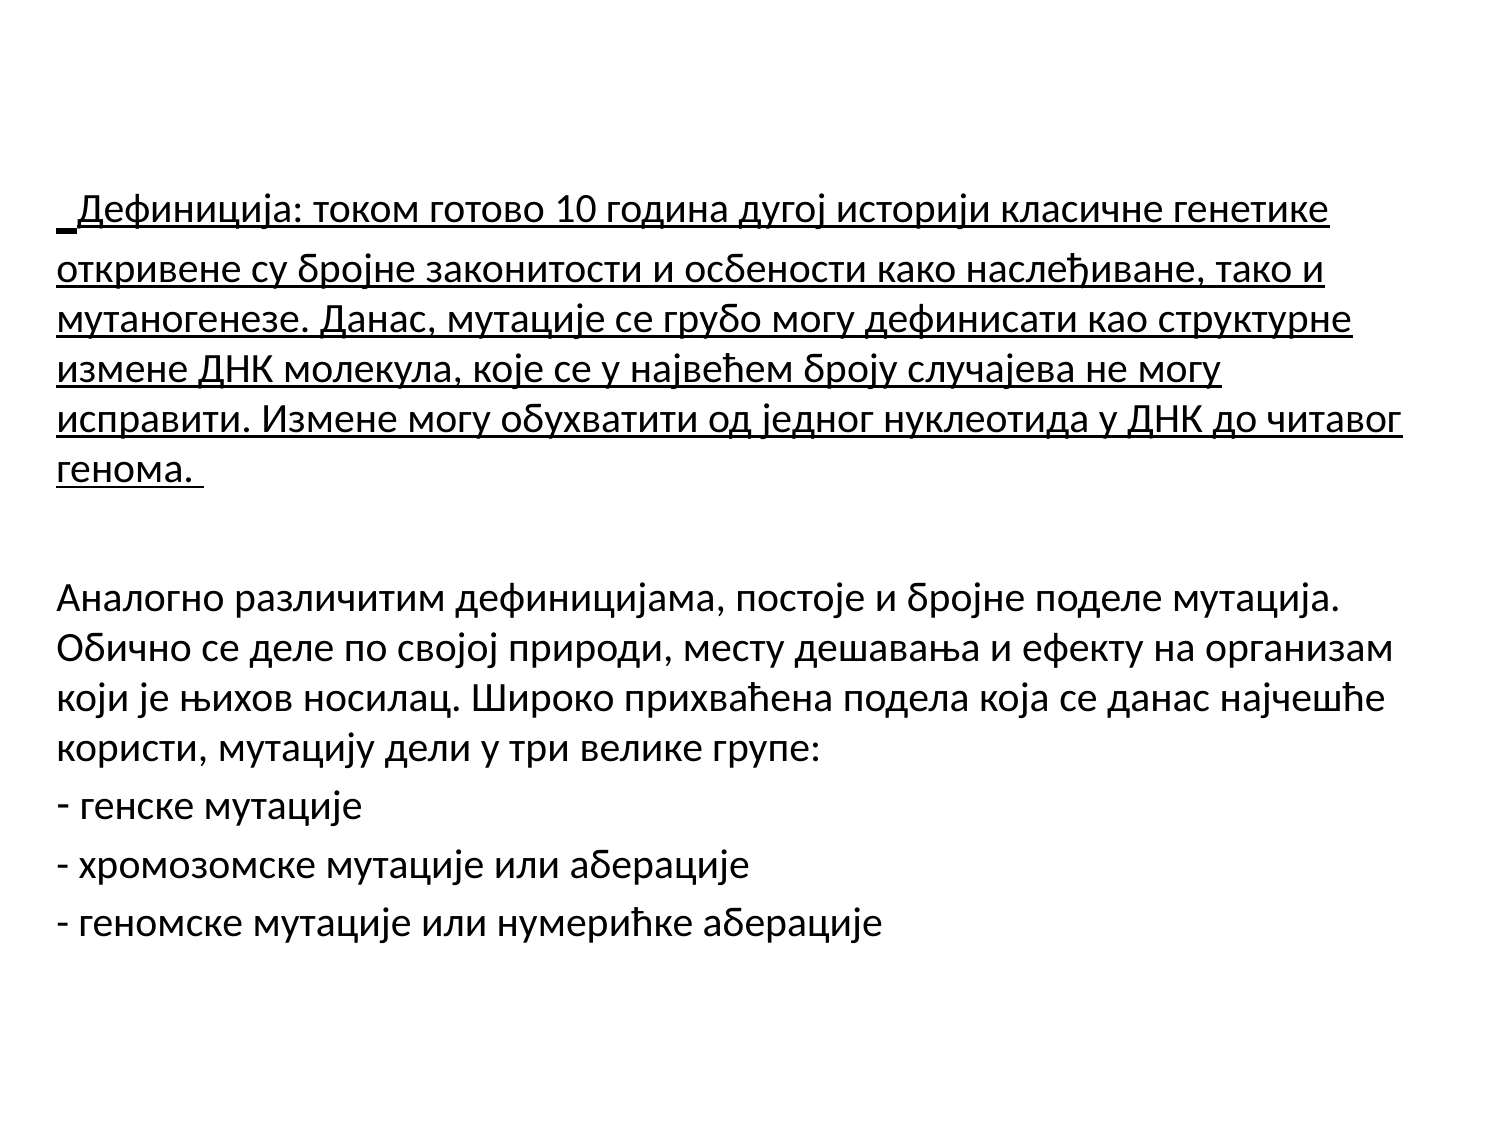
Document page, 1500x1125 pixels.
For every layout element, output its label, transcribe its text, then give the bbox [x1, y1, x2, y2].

title Дефиниција: током готово 10 година дугој историји класичне генетике откривене су бројне законитости и осбености како наслеђиване, тако и мутаногенезе. Данас, мутације се грубо могу дефинисати као структурне измене ДНК молекула, које се у највећем броју случајева не могу исправити. Измене могу обухватити од једног нуклеотида у ДНК до читавог генома. [41, 30, 1436, 562]
subtitle Аналогно различитим дефиницијама, постоје и бројне поделе мутација. Обично се деле по својој природи, месту дешавања и ефекту на организам који је њихов носилац. Широко прихваћена подела која се данас најчешће користи, мутацију дели у три велике групе: генске мутације - хромозомске мутације или аберације - геномске мутације или нумерићке аберације [41, 562, 1447, 1083]
